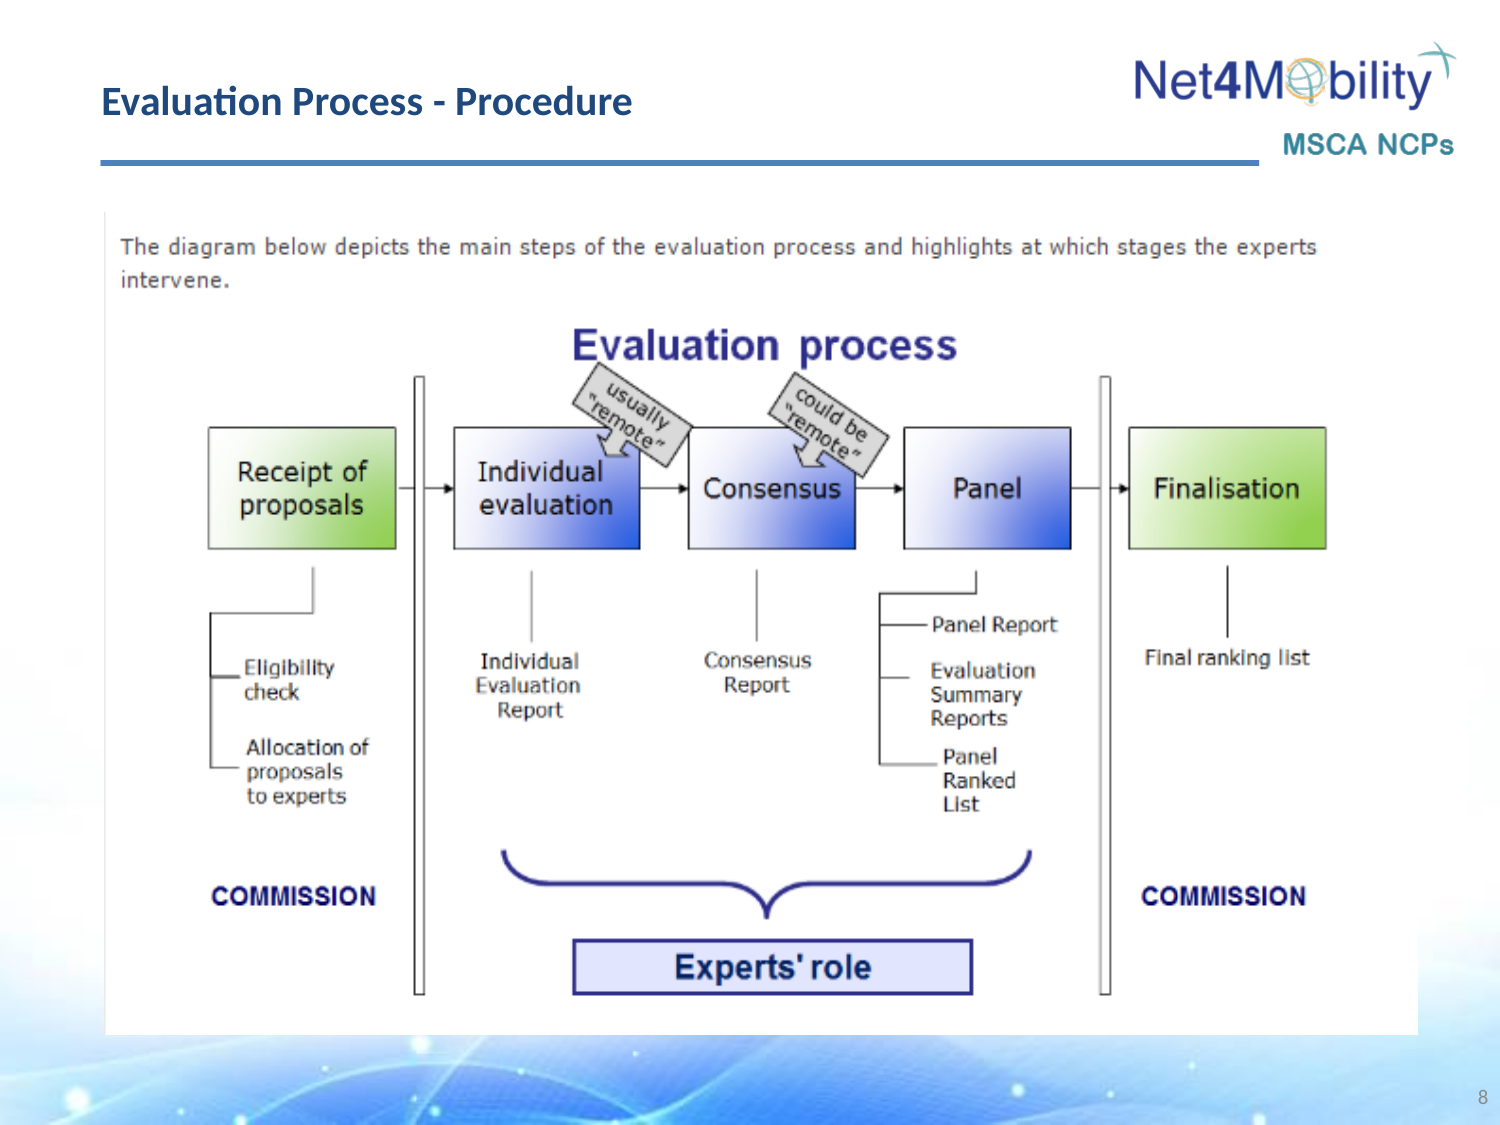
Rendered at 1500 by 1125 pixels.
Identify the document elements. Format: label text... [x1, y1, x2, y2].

title Evaluation Process - Procedure [29, 36, 1500, 161]
slide_number 8 [1153, 1066, 1500, 1125]
picture [0, 0, 1500, 1125]
